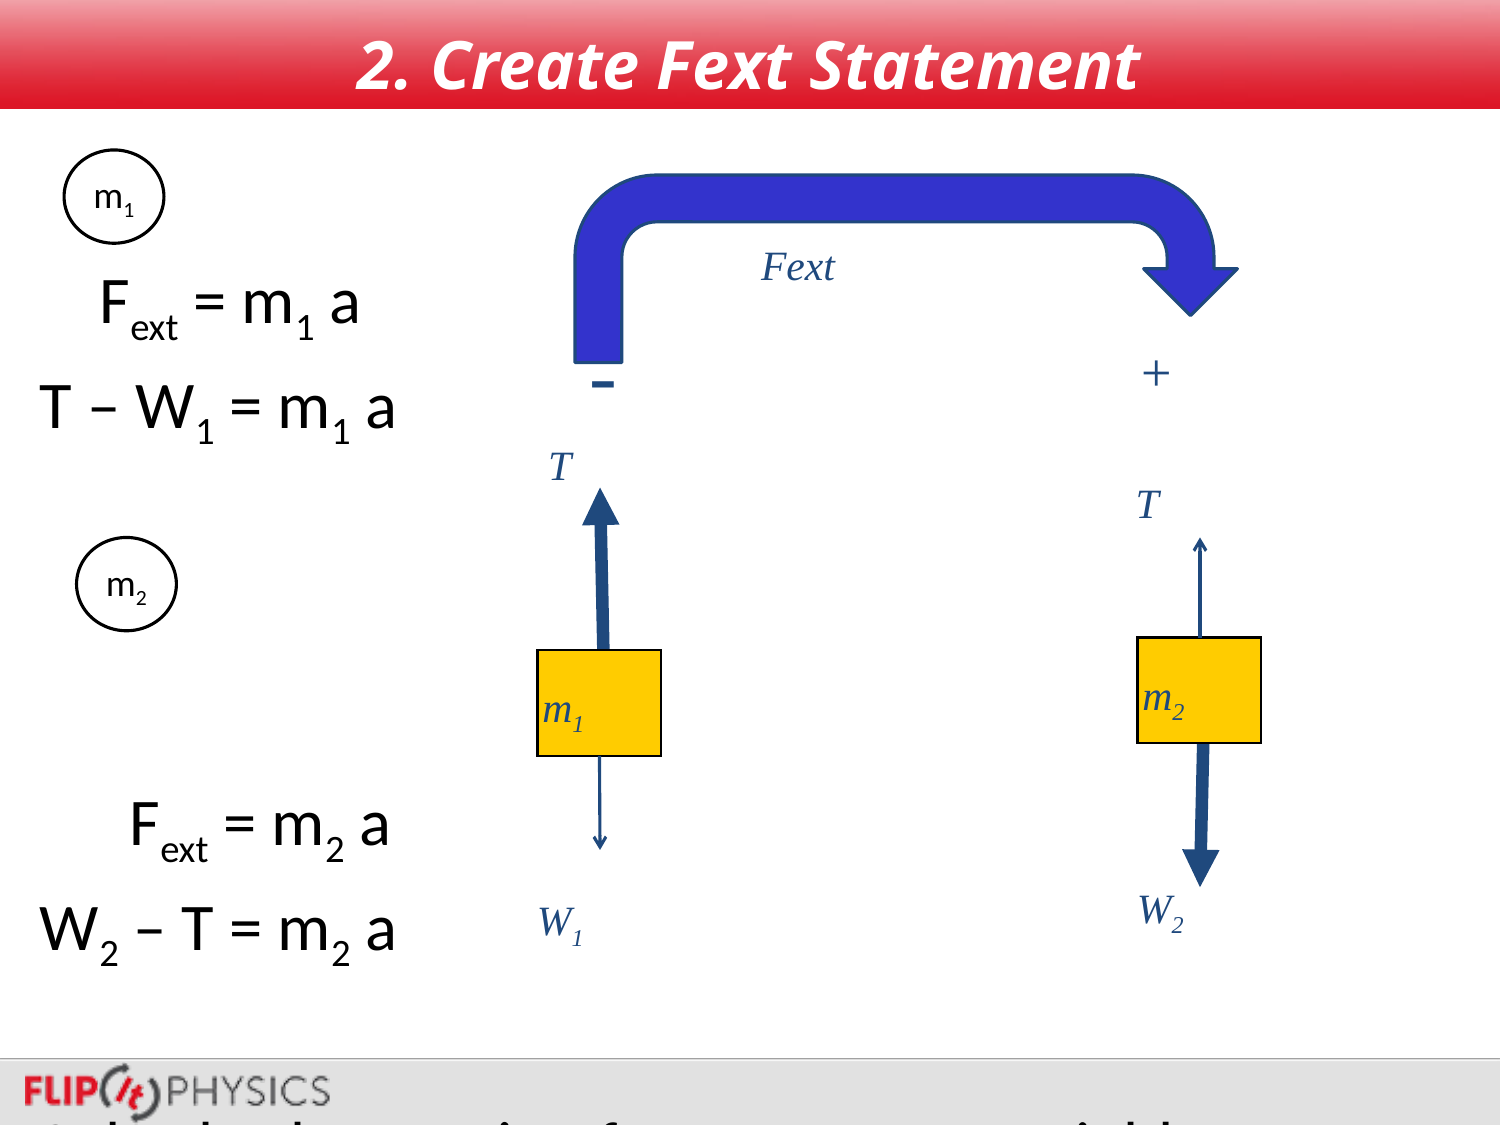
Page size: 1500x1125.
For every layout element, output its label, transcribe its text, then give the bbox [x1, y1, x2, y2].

text_box [574, 174, 1238, 363]
text_box [537, 650, 662, 674]
text_box m2 [1127, 661, 1294, 728]
picture [0, 0, 1500, 109]
text_box [537, 741, 662, 756]
text_box T [1120, 474, 1268, 535]
picture [0, 1058, 1500, 1125]
text_box W2 [1122, 874, 1293, 941]
text_box W1 [522, 887, 693, 954]
text_box [1137, 728, 1262, 744]
text_box Fext [746, 237, 944, 297]
text_box - [575, 324, 634, 430]
text_box [1137, 637, 1262, 661]
list Fext = m1 a T – W1 = m1 a Fext = m2 a W2 – T = m2 a Solve both equation for a common variable [24, 249, 1485, 1035]
title 2. Create Fext Statement [75, 15, 1425, 91]
text_box + [1122, 337, 1283, 411]
text_box m2 [76, 537, 177, 631]
text_box m1 [527, 674, 694, 741]
text_box m1 [64, 149, 164, 244]
text_box T [533, 437, 681, 497]
text_box [594, 497, 607, 650]
